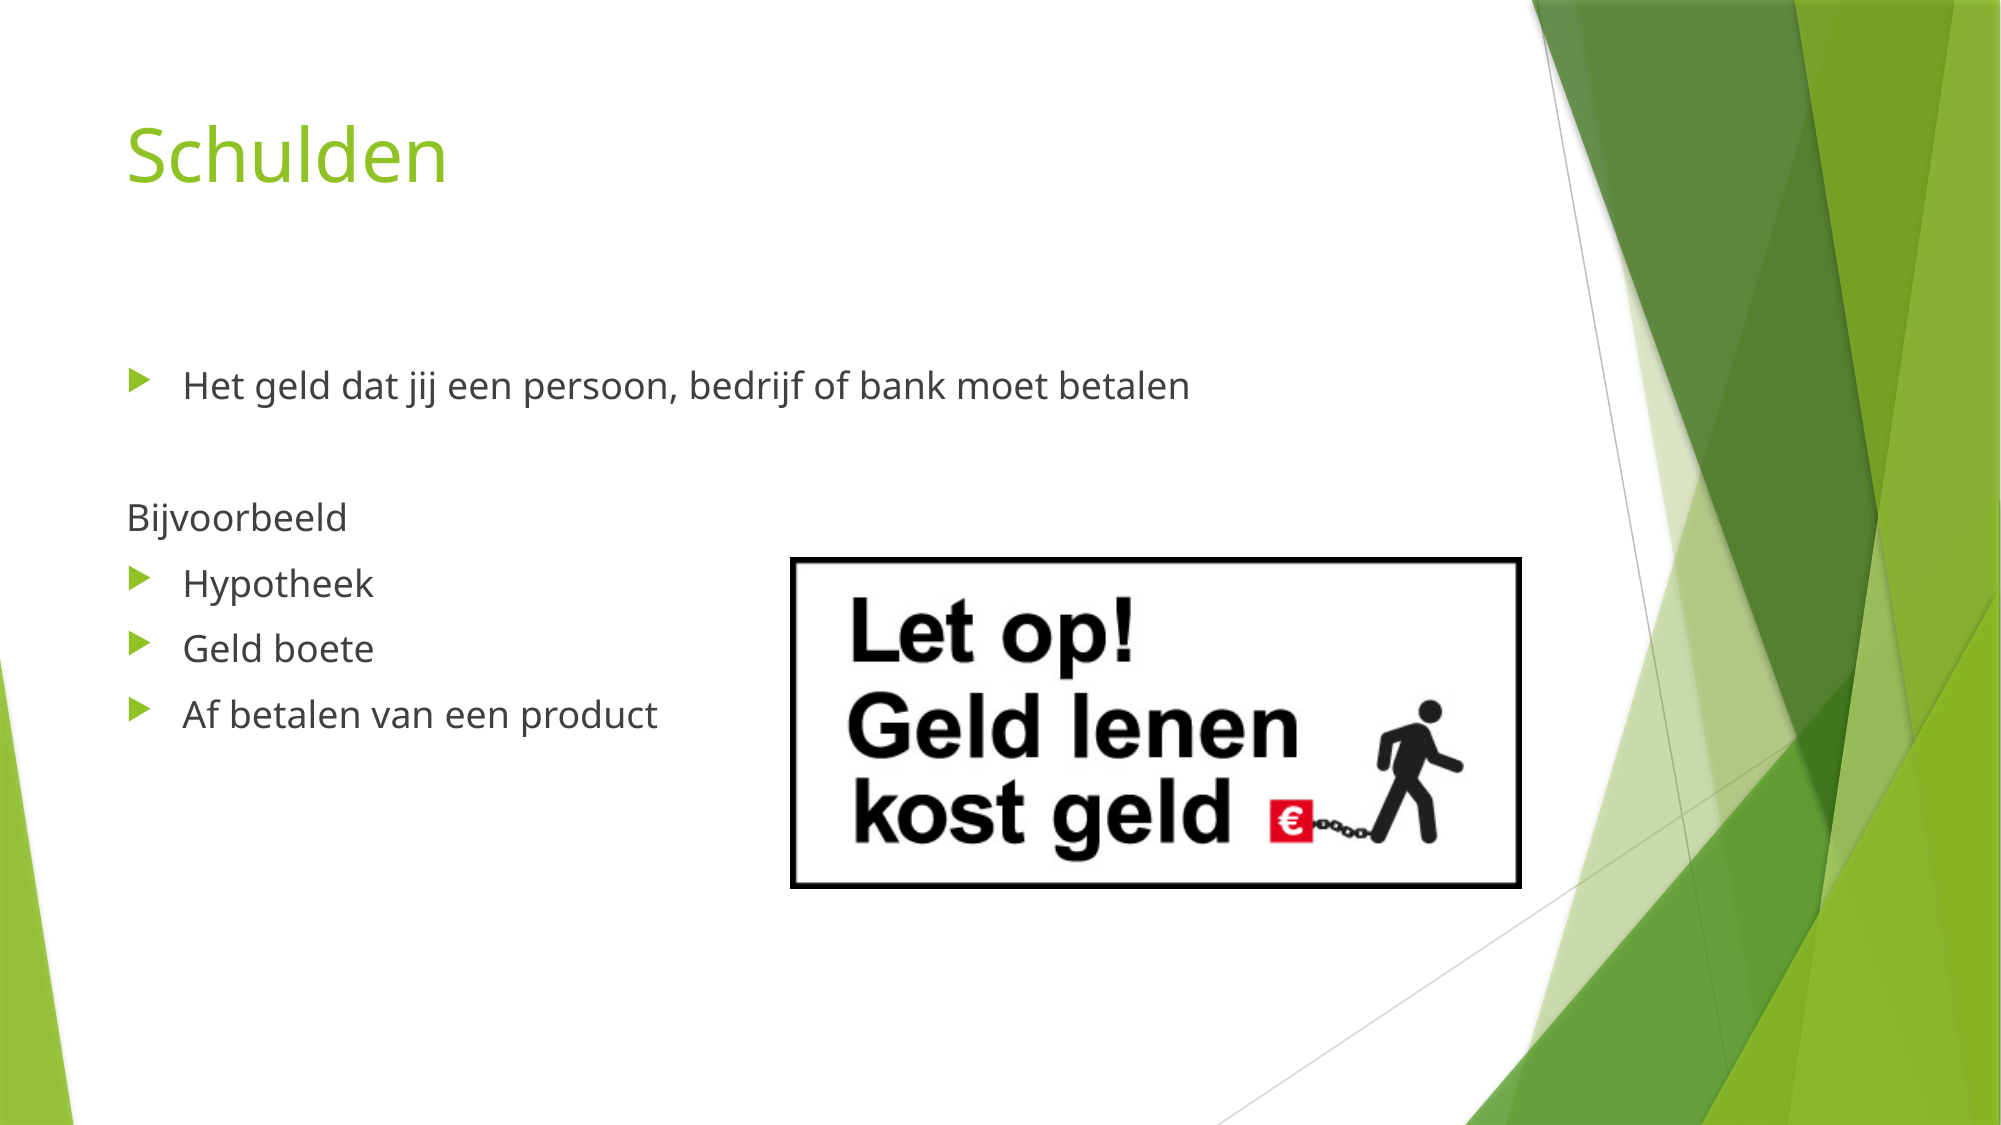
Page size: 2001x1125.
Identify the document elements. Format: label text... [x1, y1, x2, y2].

picture [789, 557, 1522, 890]
list Het geld dat jij een persoon, bedrijf of bank moet betalen Bijvoorbeeld Hypotheek Geld boete Af betalen van een product [111, 354, 1522, 992]
title Schulden [111, 99, 1522, 317]
